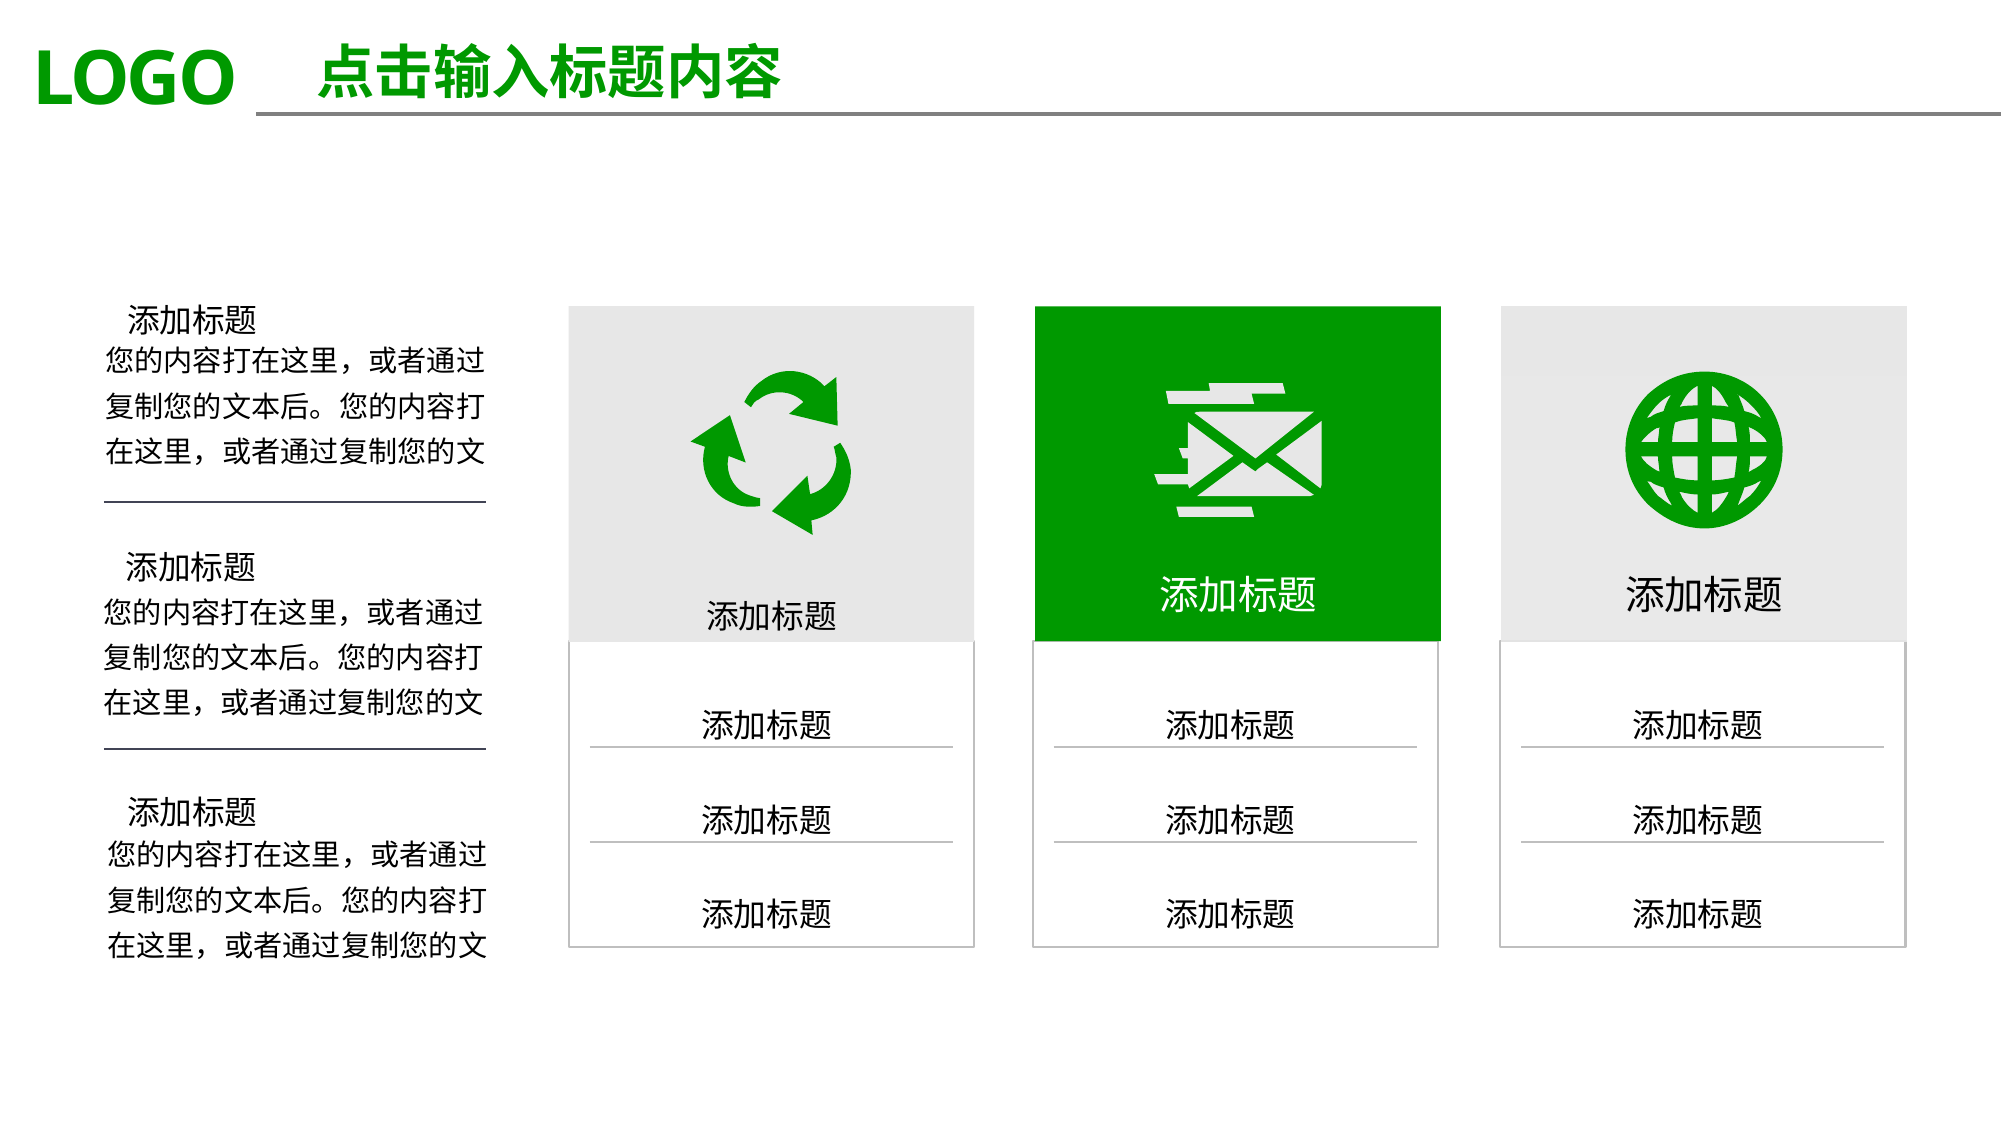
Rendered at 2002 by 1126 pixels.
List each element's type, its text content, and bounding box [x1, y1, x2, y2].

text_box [83, 267, 517, 483]
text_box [1032, 649, 1439, 947]
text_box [568, 306, 975, 642]
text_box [1500, 306, 1908, 642]
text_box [83, 759, 519, 978]
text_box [1499, 650, 1906, 947]
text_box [568, 650, 975, 947]
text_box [1034, 306, 1442, 642]
text_box 点击输入标题内容 [279, 27, 820, 113]
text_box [81, 514, 515, 735]
